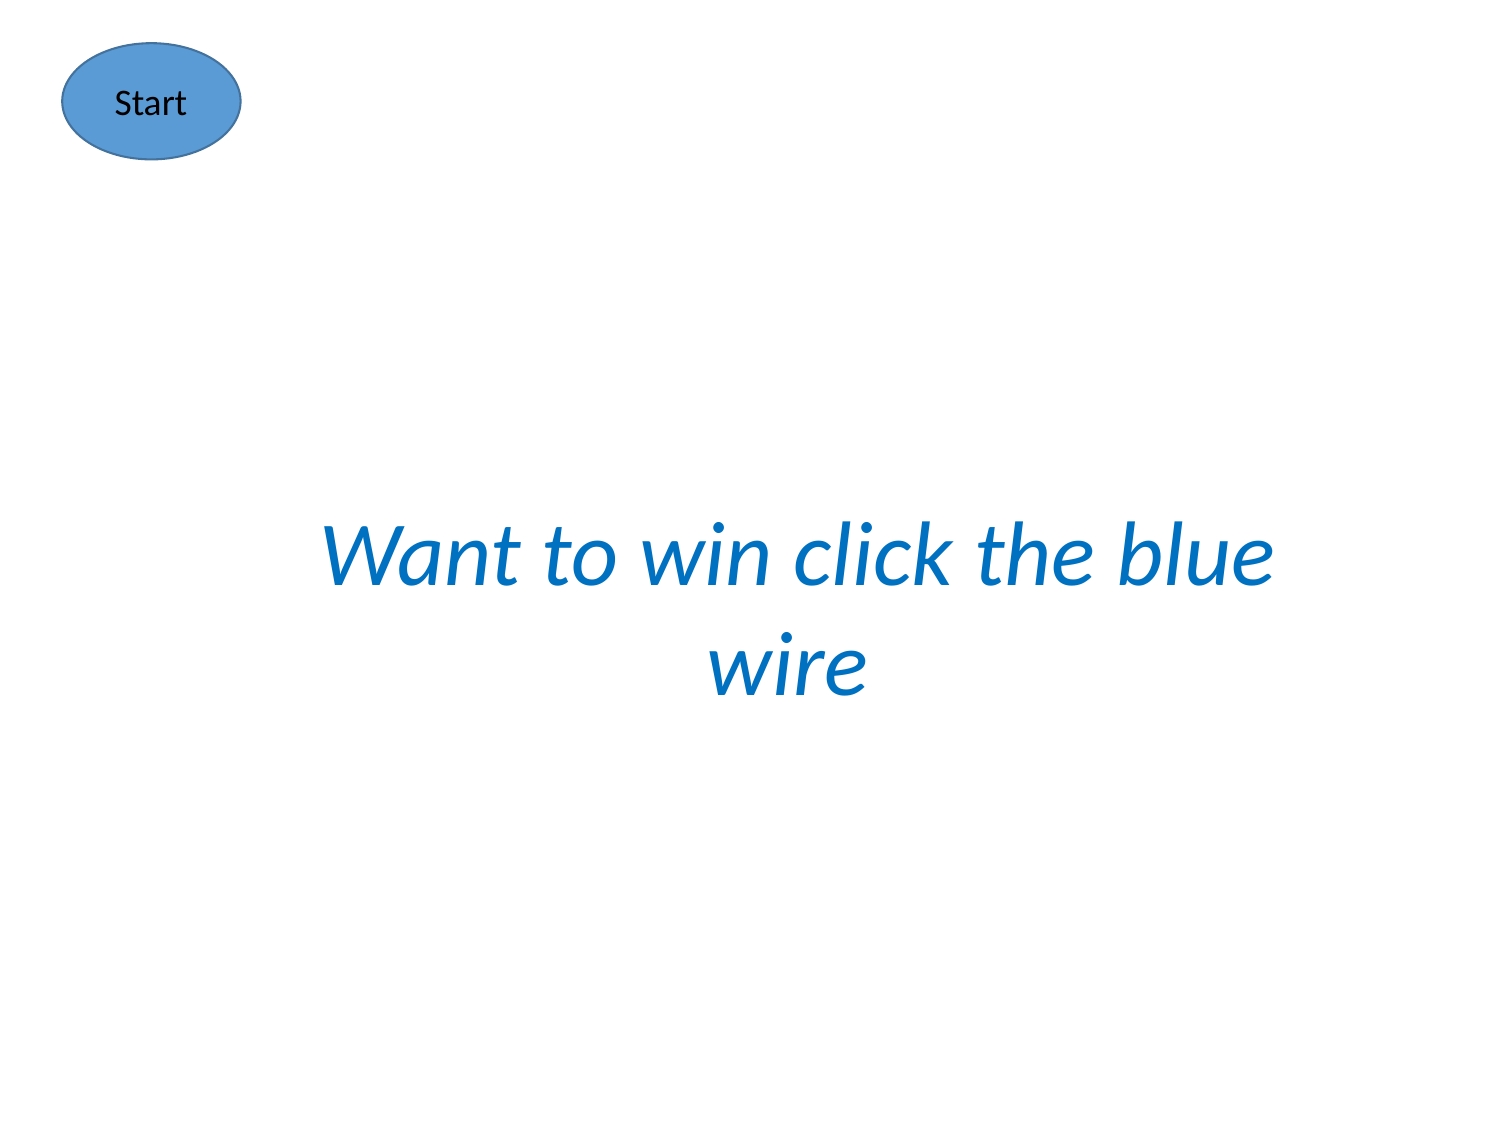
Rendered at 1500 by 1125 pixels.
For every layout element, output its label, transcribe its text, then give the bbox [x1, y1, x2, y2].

text_box Start [99, 70, 241, 131]
text_box Want to win click the blue wire [279, 486, 1317, 722]
text_box [61, 42, 230, 161]
